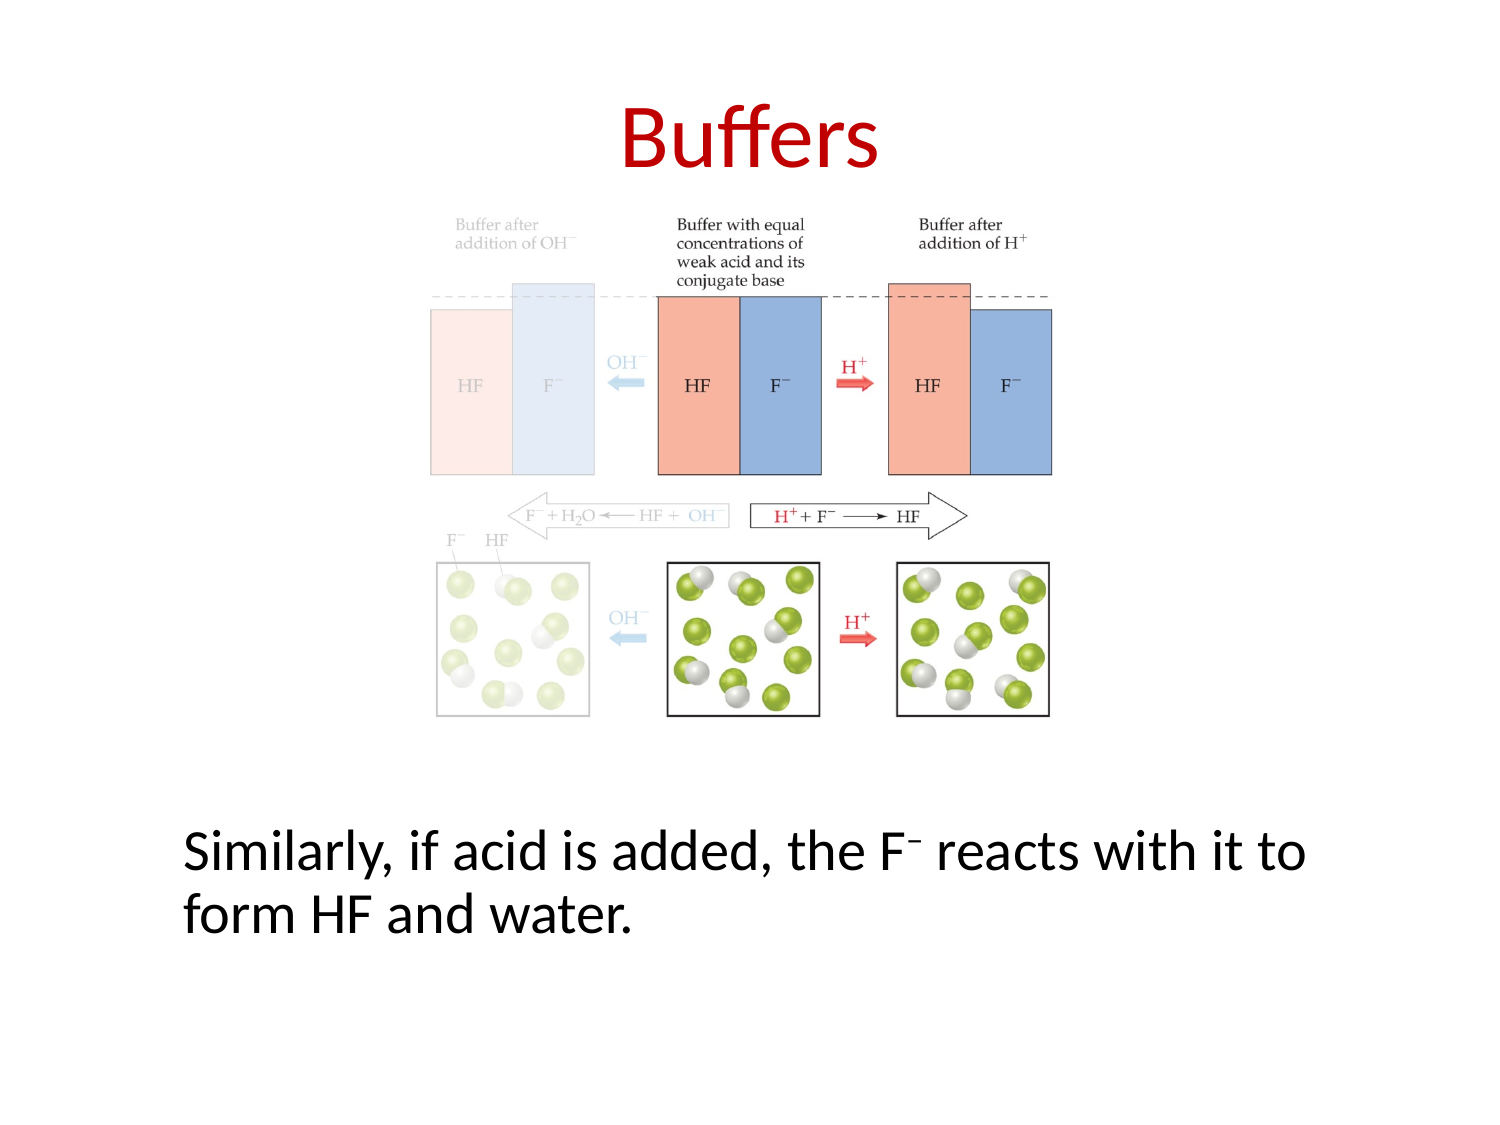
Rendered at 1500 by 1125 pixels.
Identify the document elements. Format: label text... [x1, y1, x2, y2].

text_box Similarly, if acid is added, the F− reacts with it to form HF and water. [112, 812, 1388, 925]
text_box Buffers [0, 37, 1500, 225]
picture [424, 212, 1059, 739]
